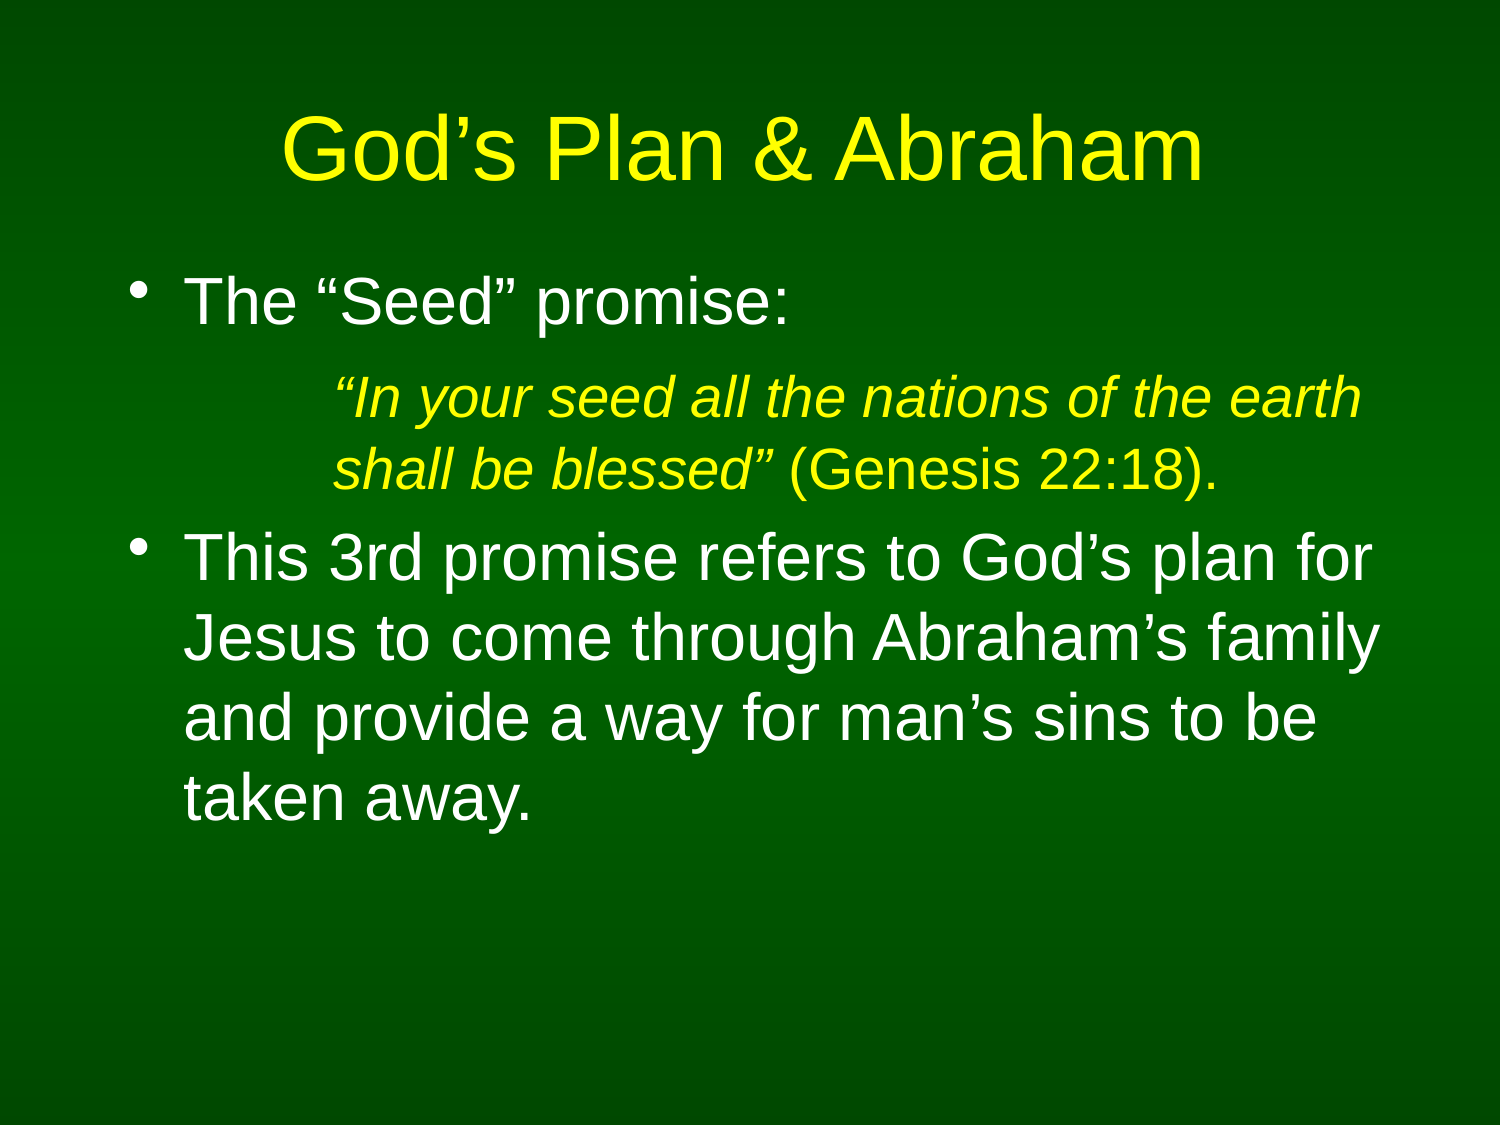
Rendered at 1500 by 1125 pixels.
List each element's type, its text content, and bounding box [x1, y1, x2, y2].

title God’s Plan & Abraham [50, 50, 1438, 238]
list The “Seed” promise: “In your seed all the nations of the earth shall be blessed” (Genesis 22:18). This 3rd promise refers to God’s plan for Jesus to come through Abraham’s family and provide a way for man’s sins to be taken away. [112, 249, 1450, 1088]
